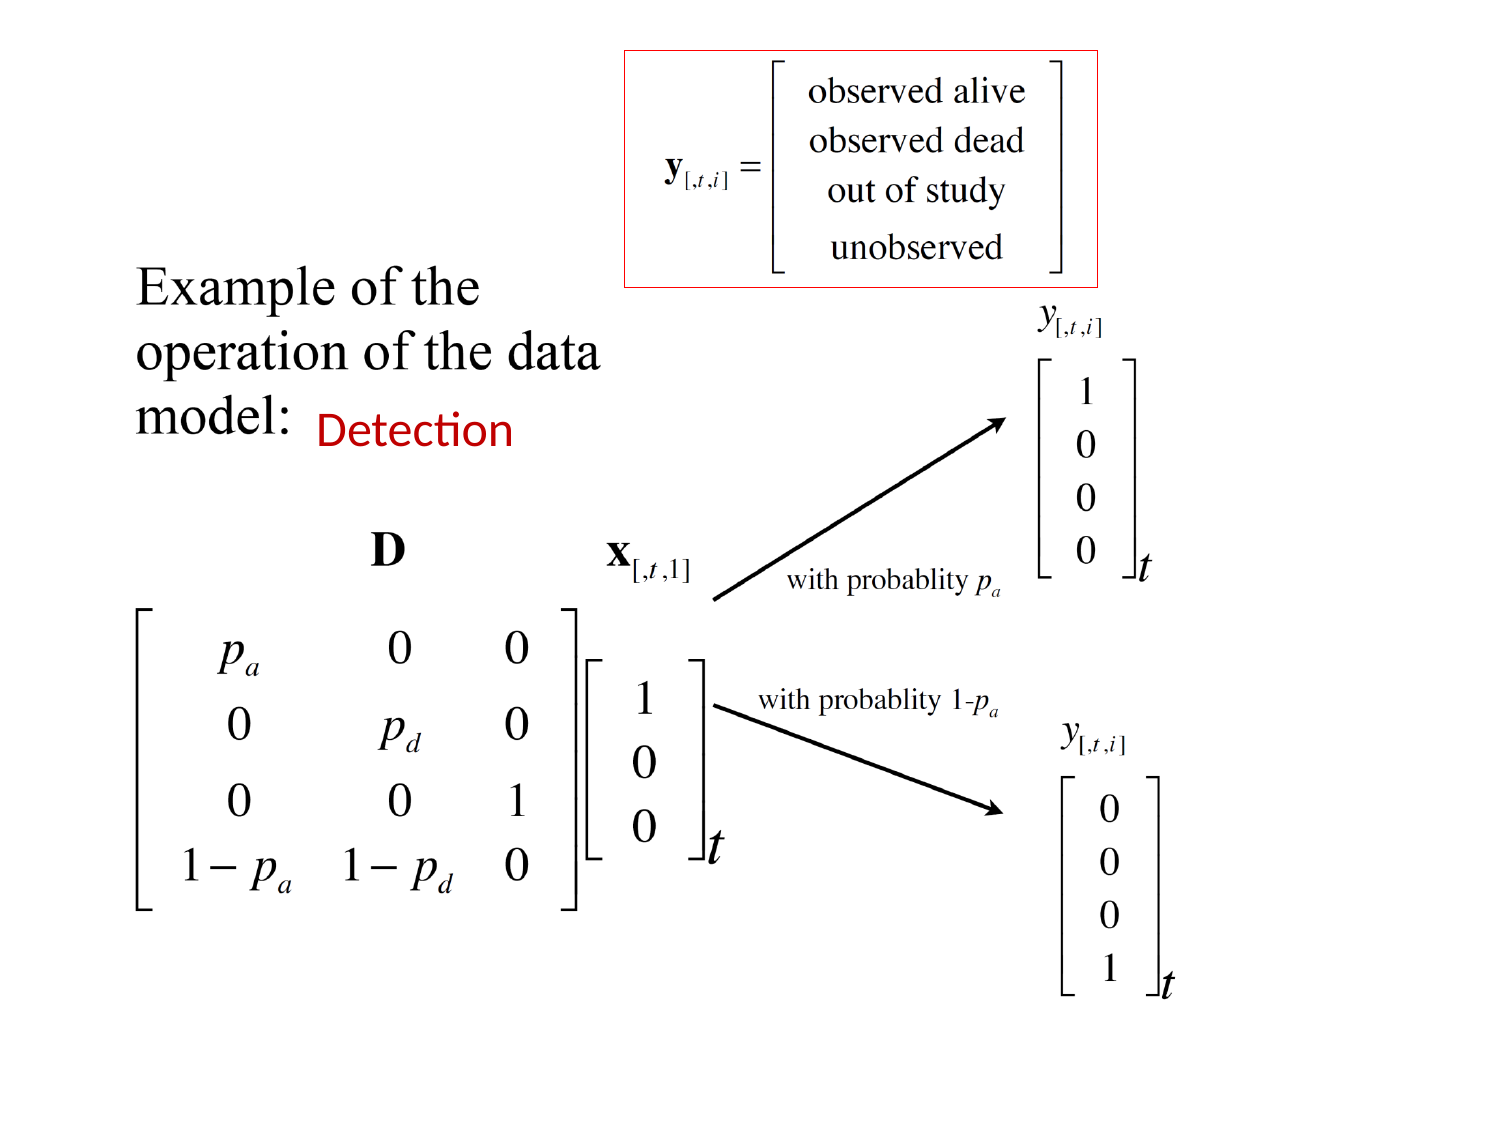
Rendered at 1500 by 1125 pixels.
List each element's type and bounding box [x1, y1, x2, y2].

picture [112, 49, 1366, 1125]
